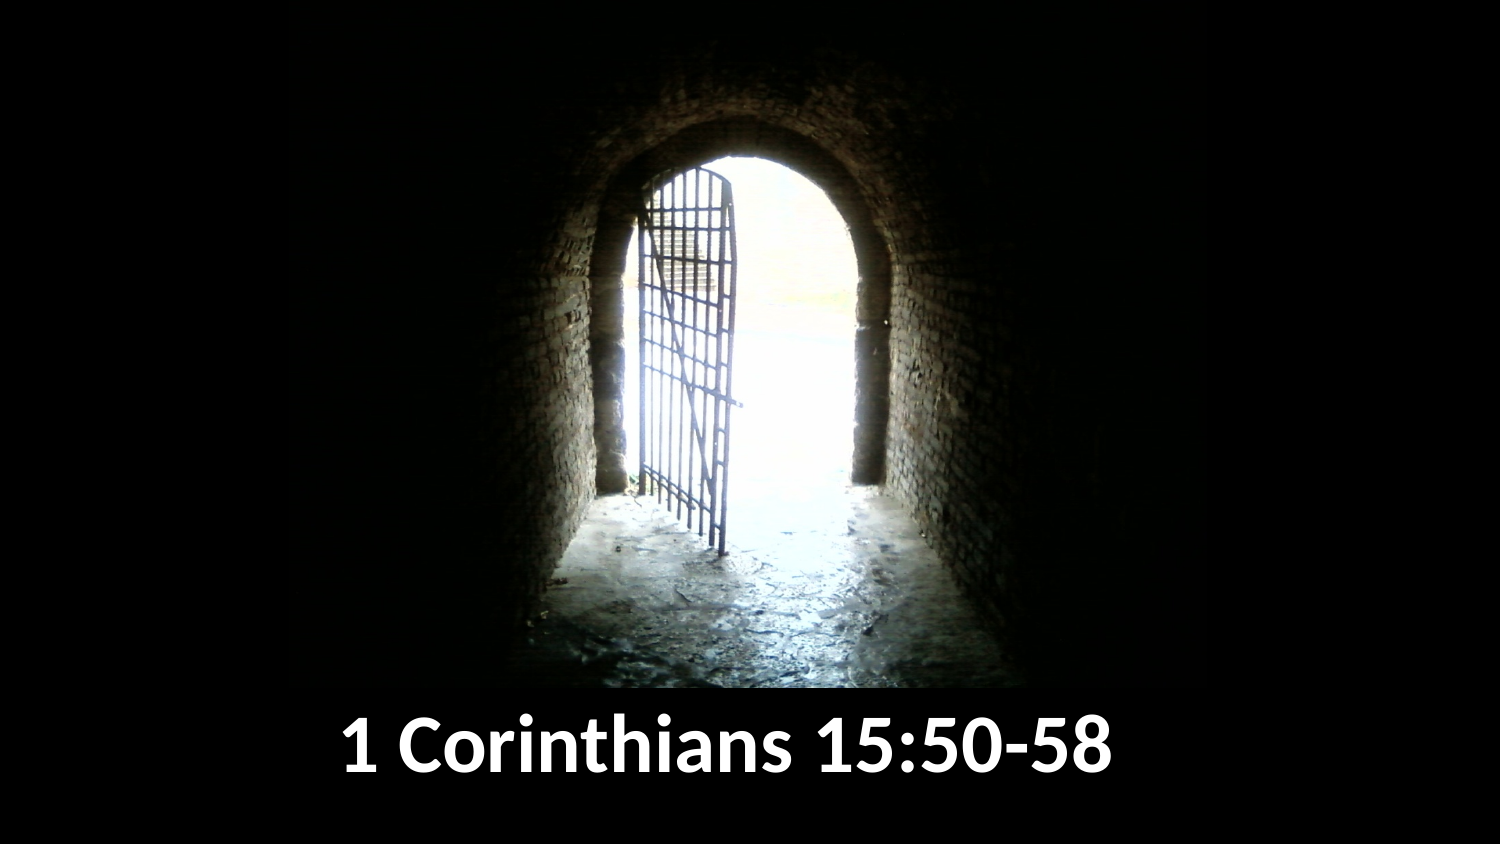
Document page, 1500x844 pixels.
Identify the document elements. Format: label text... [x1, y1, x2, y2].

picture [288, 0, 1207, 688]
text_box 1 Corinthians 15:50-58 [322, 697, 1173, 797]
